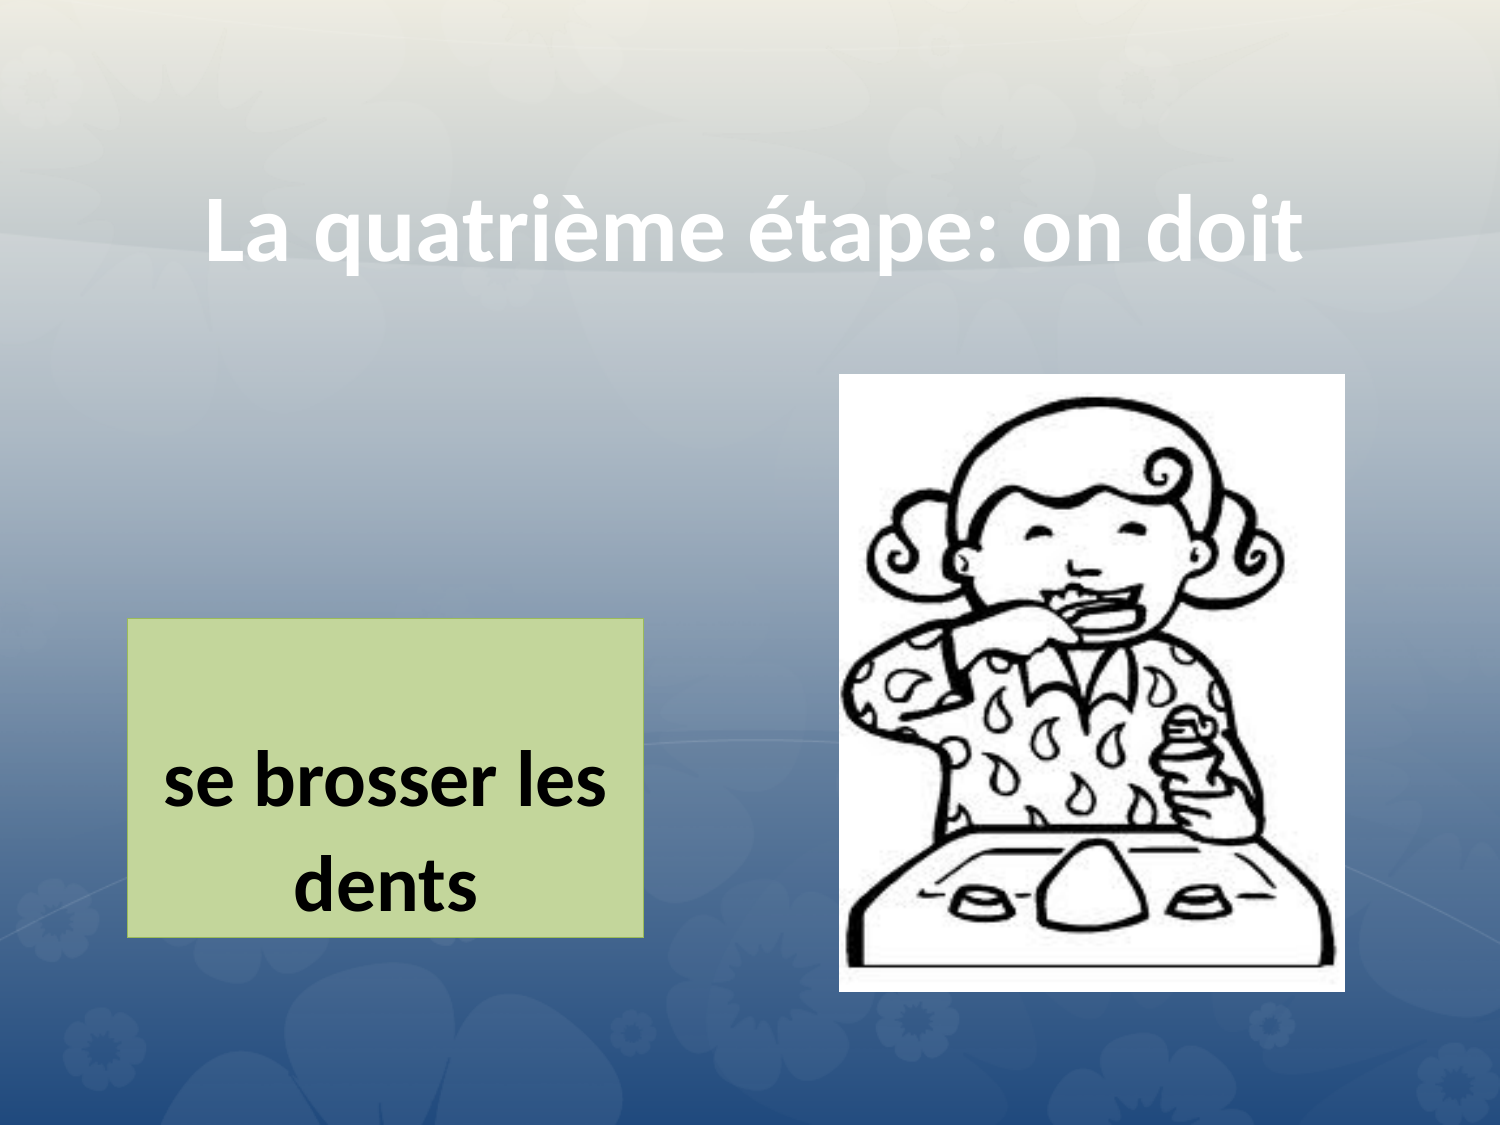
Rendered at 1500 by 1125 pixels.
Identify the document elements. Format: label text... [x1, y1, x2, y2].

title La quatrième étape: on doit [132, 88, 1377, 291]
subtitle se brosser les dents [127, 618, 644, 938]
picture [0, 0, 1500, 1125]
